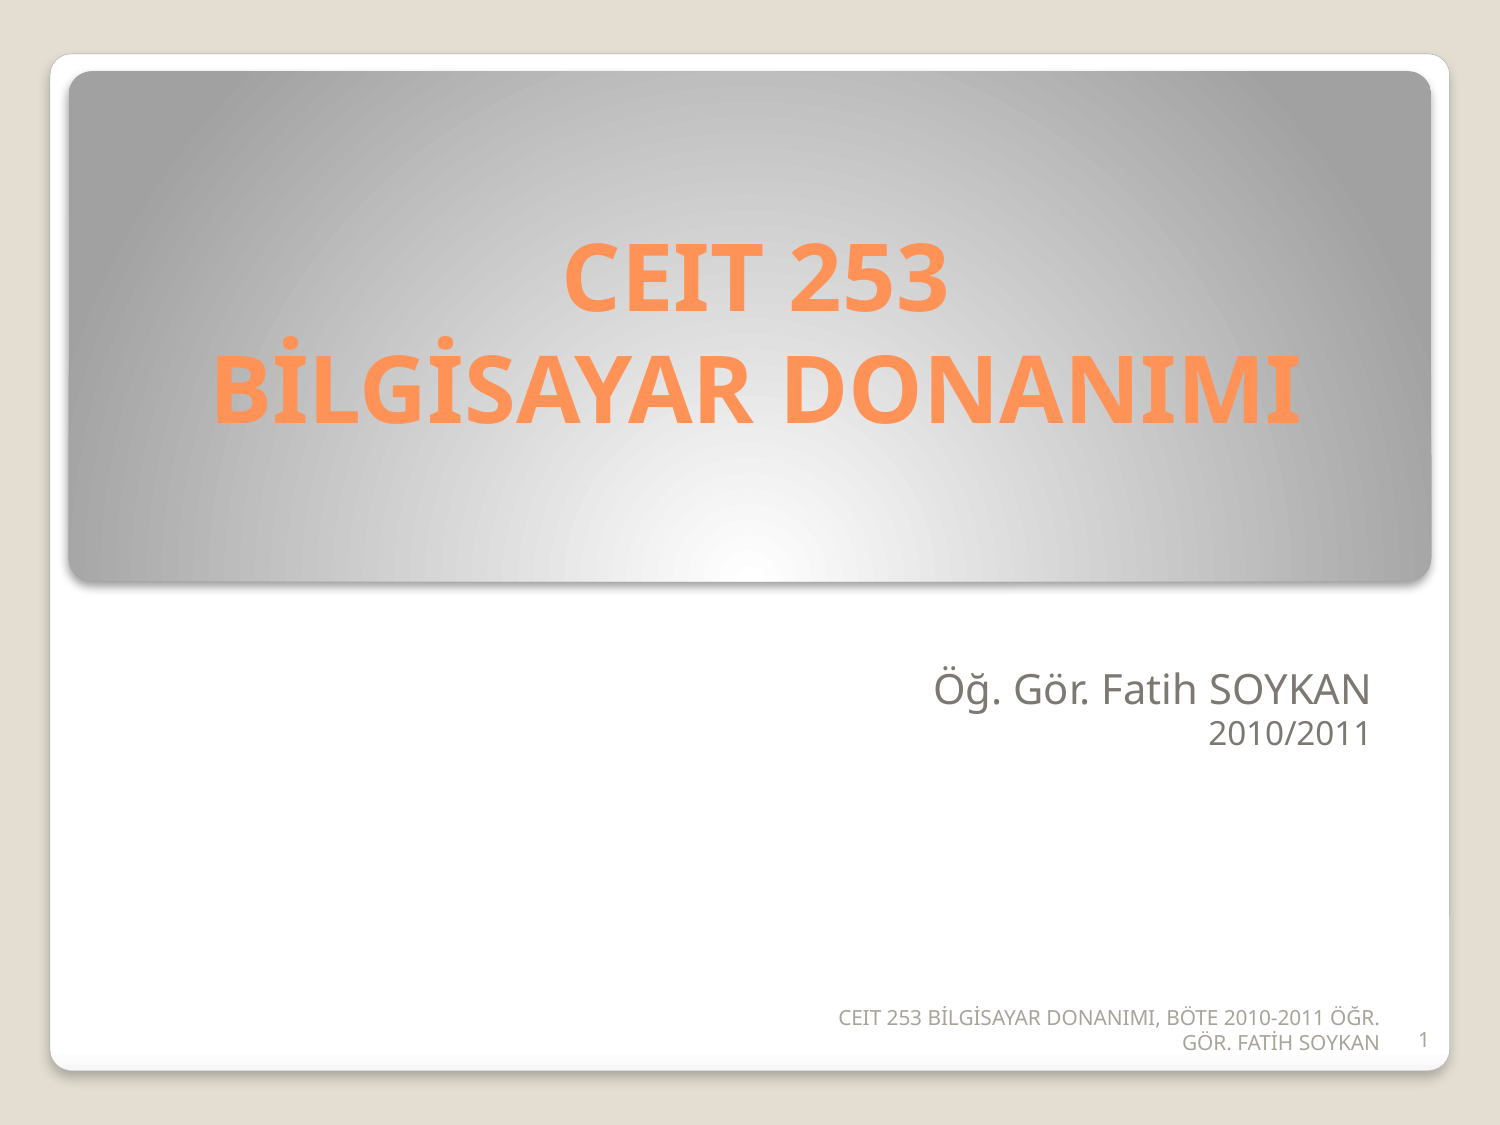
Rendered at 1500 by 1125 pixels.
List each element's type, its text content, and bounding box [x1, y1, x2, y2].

subtitle Öğ. Gör. Fatih SOYKAN 2010/2011 [112, 662, 1388, 813]
slide_number 1 [1395, 1002, 1445, 1063]
title CEIT 253 BİLGİSAYAR DONANIMI [118, 149, 1394, 450]
footer CEIT 253 BİLGİSAYAR DONANIMI, BÖTE 2010-2011 ÖĞR. GÖR. FATİH SOYKAN [800, 1002, 1395, 1063]
